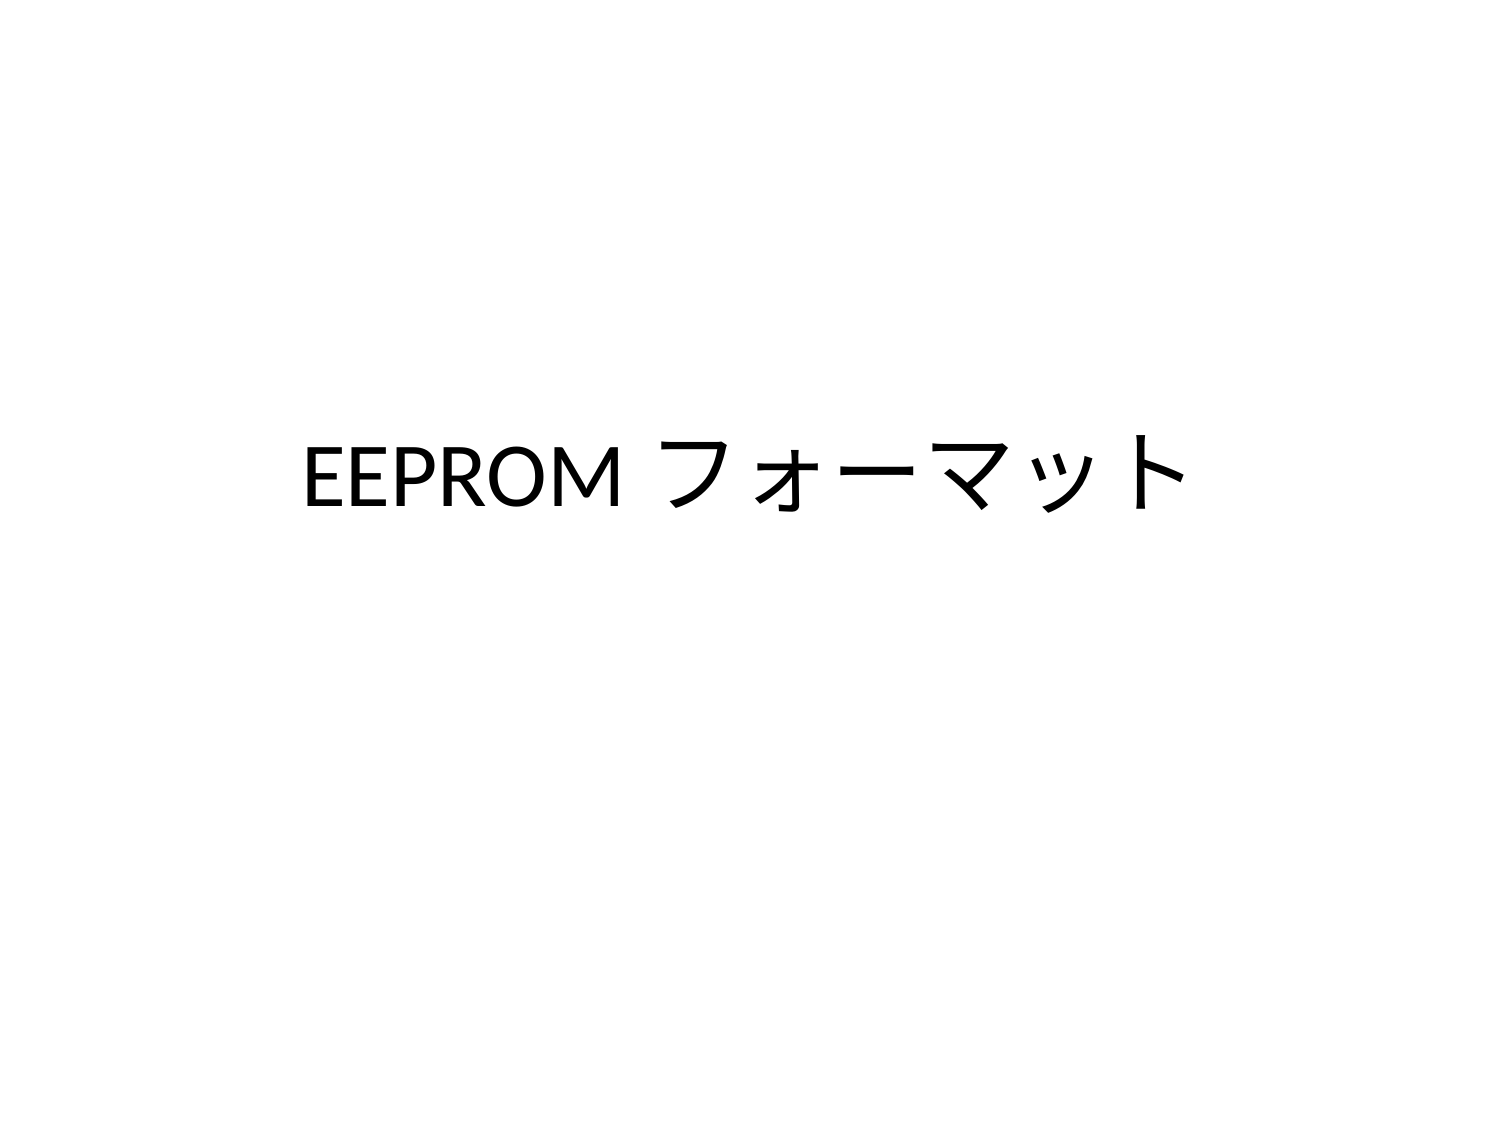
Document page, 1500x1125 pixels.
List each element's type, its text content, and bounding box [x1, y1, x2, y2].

title EEPROMフォーマット [112, 349, 1388, 591]
